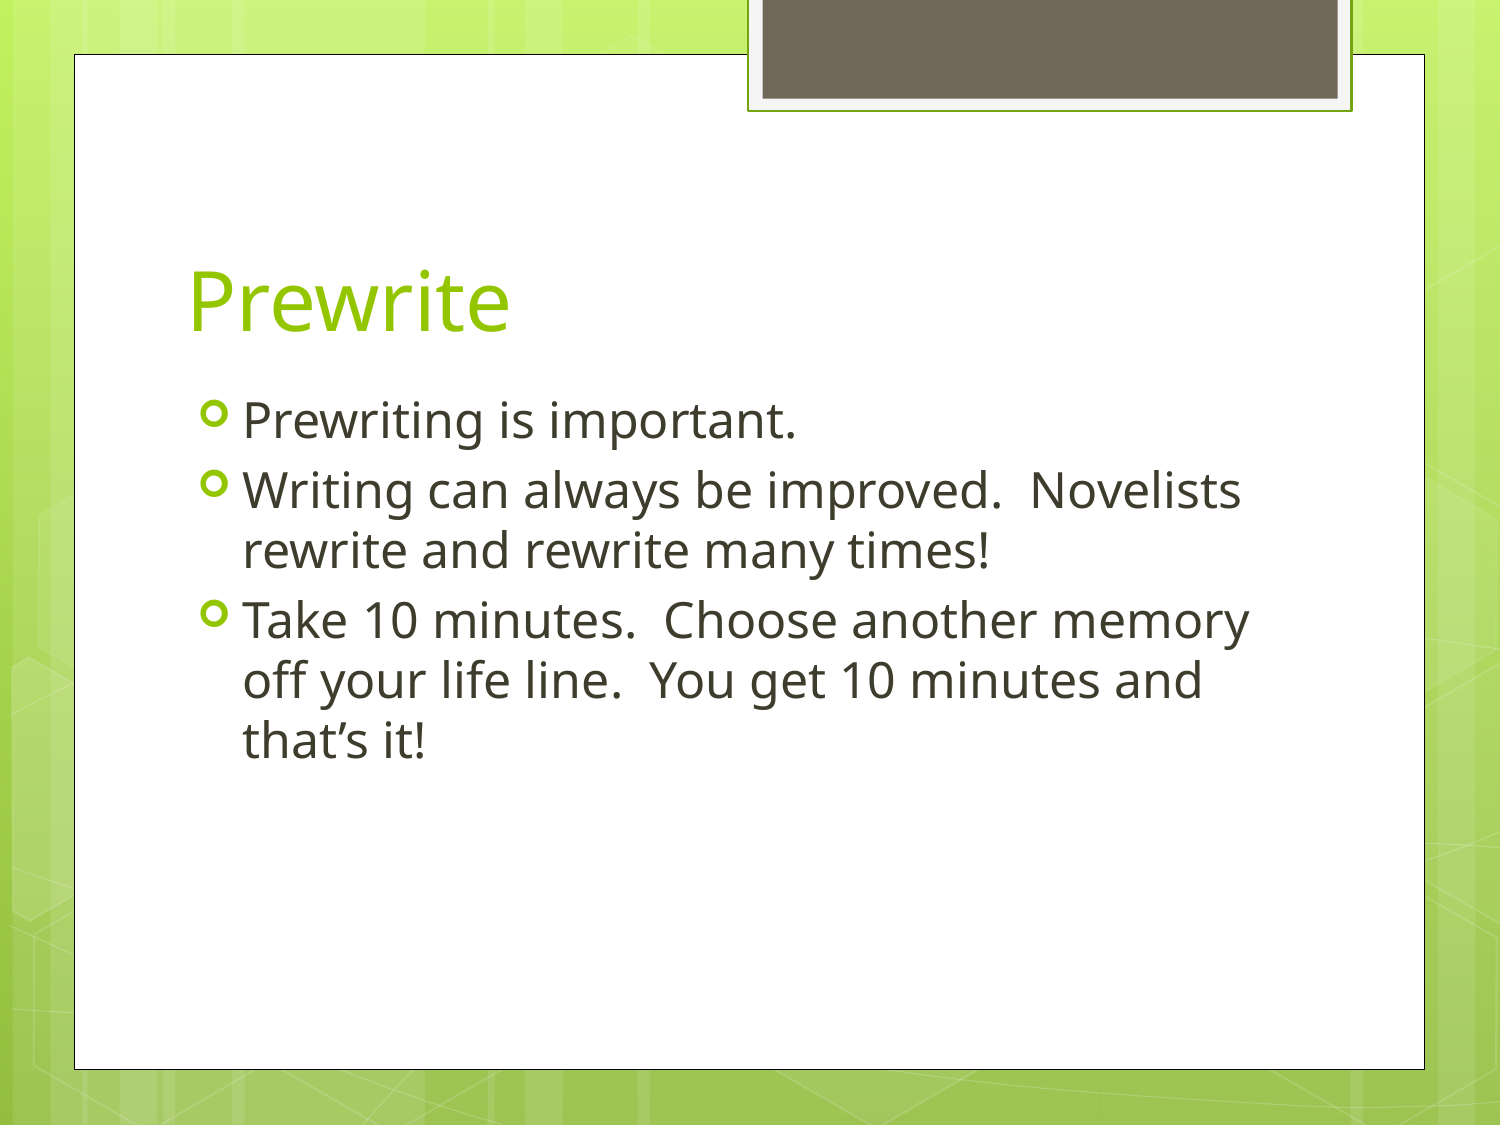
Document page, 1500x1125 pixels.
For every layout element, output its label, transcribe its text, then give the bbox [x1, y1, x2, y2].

title Prewrite [171, 168, 1324, 357]
list Prewriting is important. Writing can always be improved. Novelists rewrite and rewrite many times! Take 10 minutes. Choose another memory off your life line. You get 10 minutes and that’s it! [171, 381, 1283, 957]
